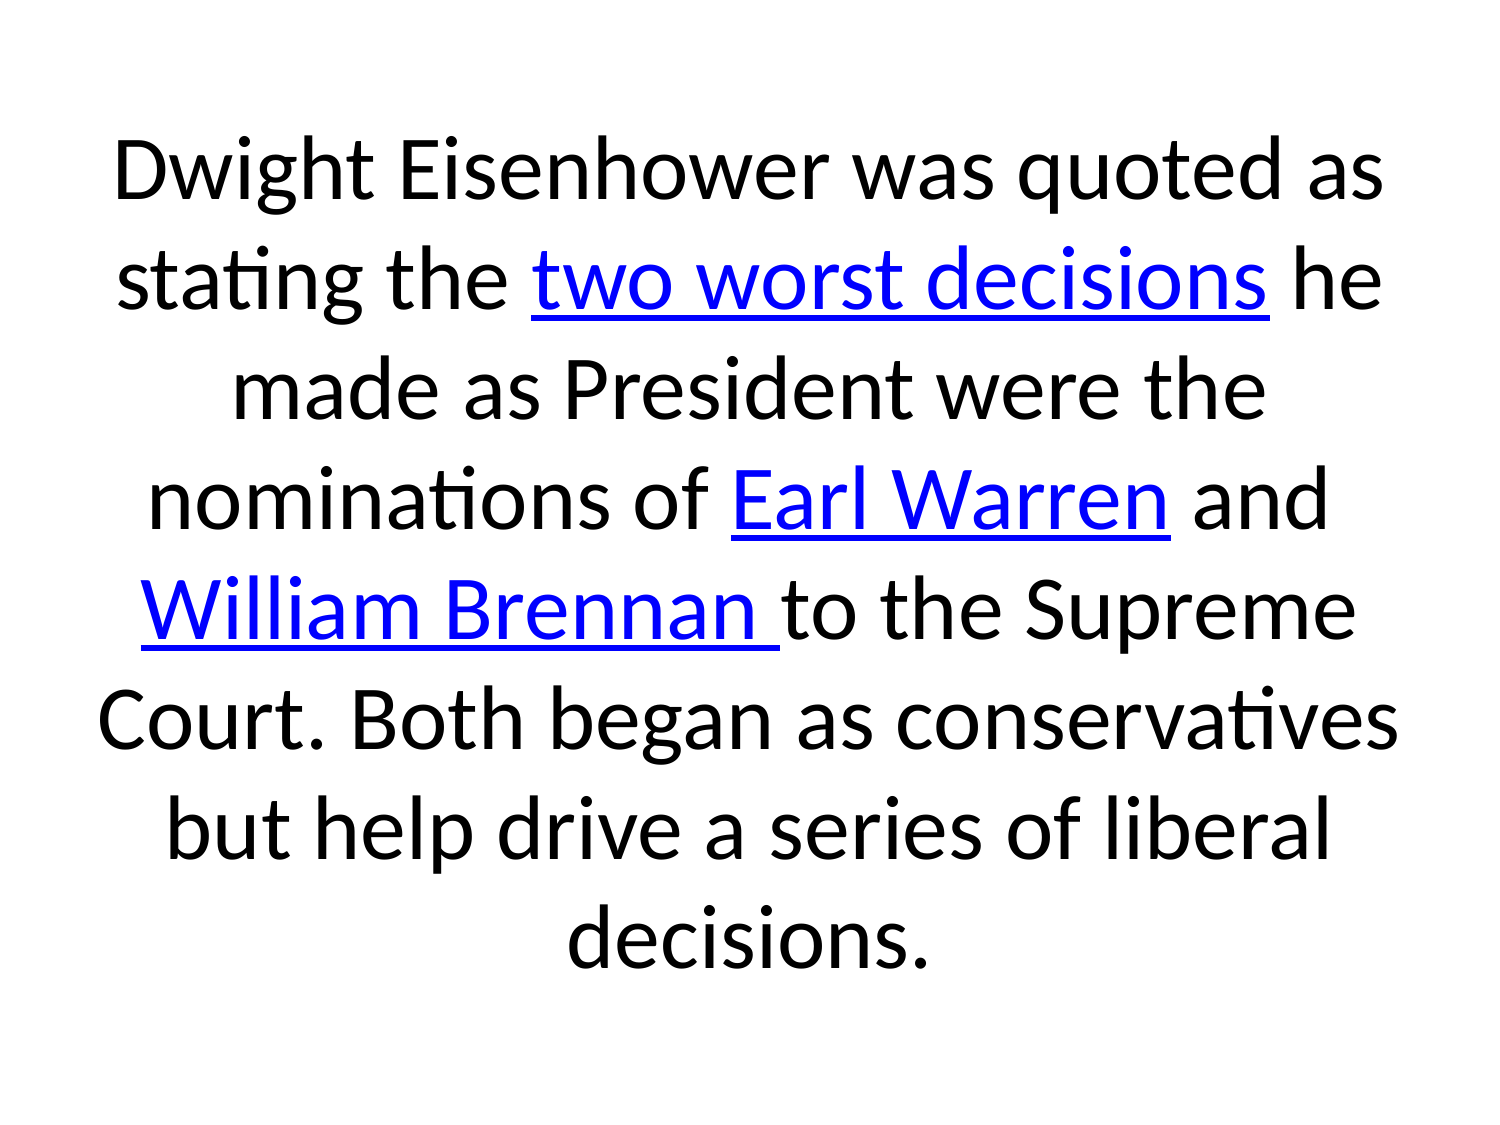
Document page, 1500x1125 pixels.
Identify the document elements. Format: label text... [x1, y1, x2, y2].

title Dwight Eisenhower was quoted as stating the two worst decisions he made as President were the nominations of Earl Warren and William Brennan to the Supreme Court. Both began as conservatives but help drive a series of liberal decisions. [74, 44, 1426, 1051]
